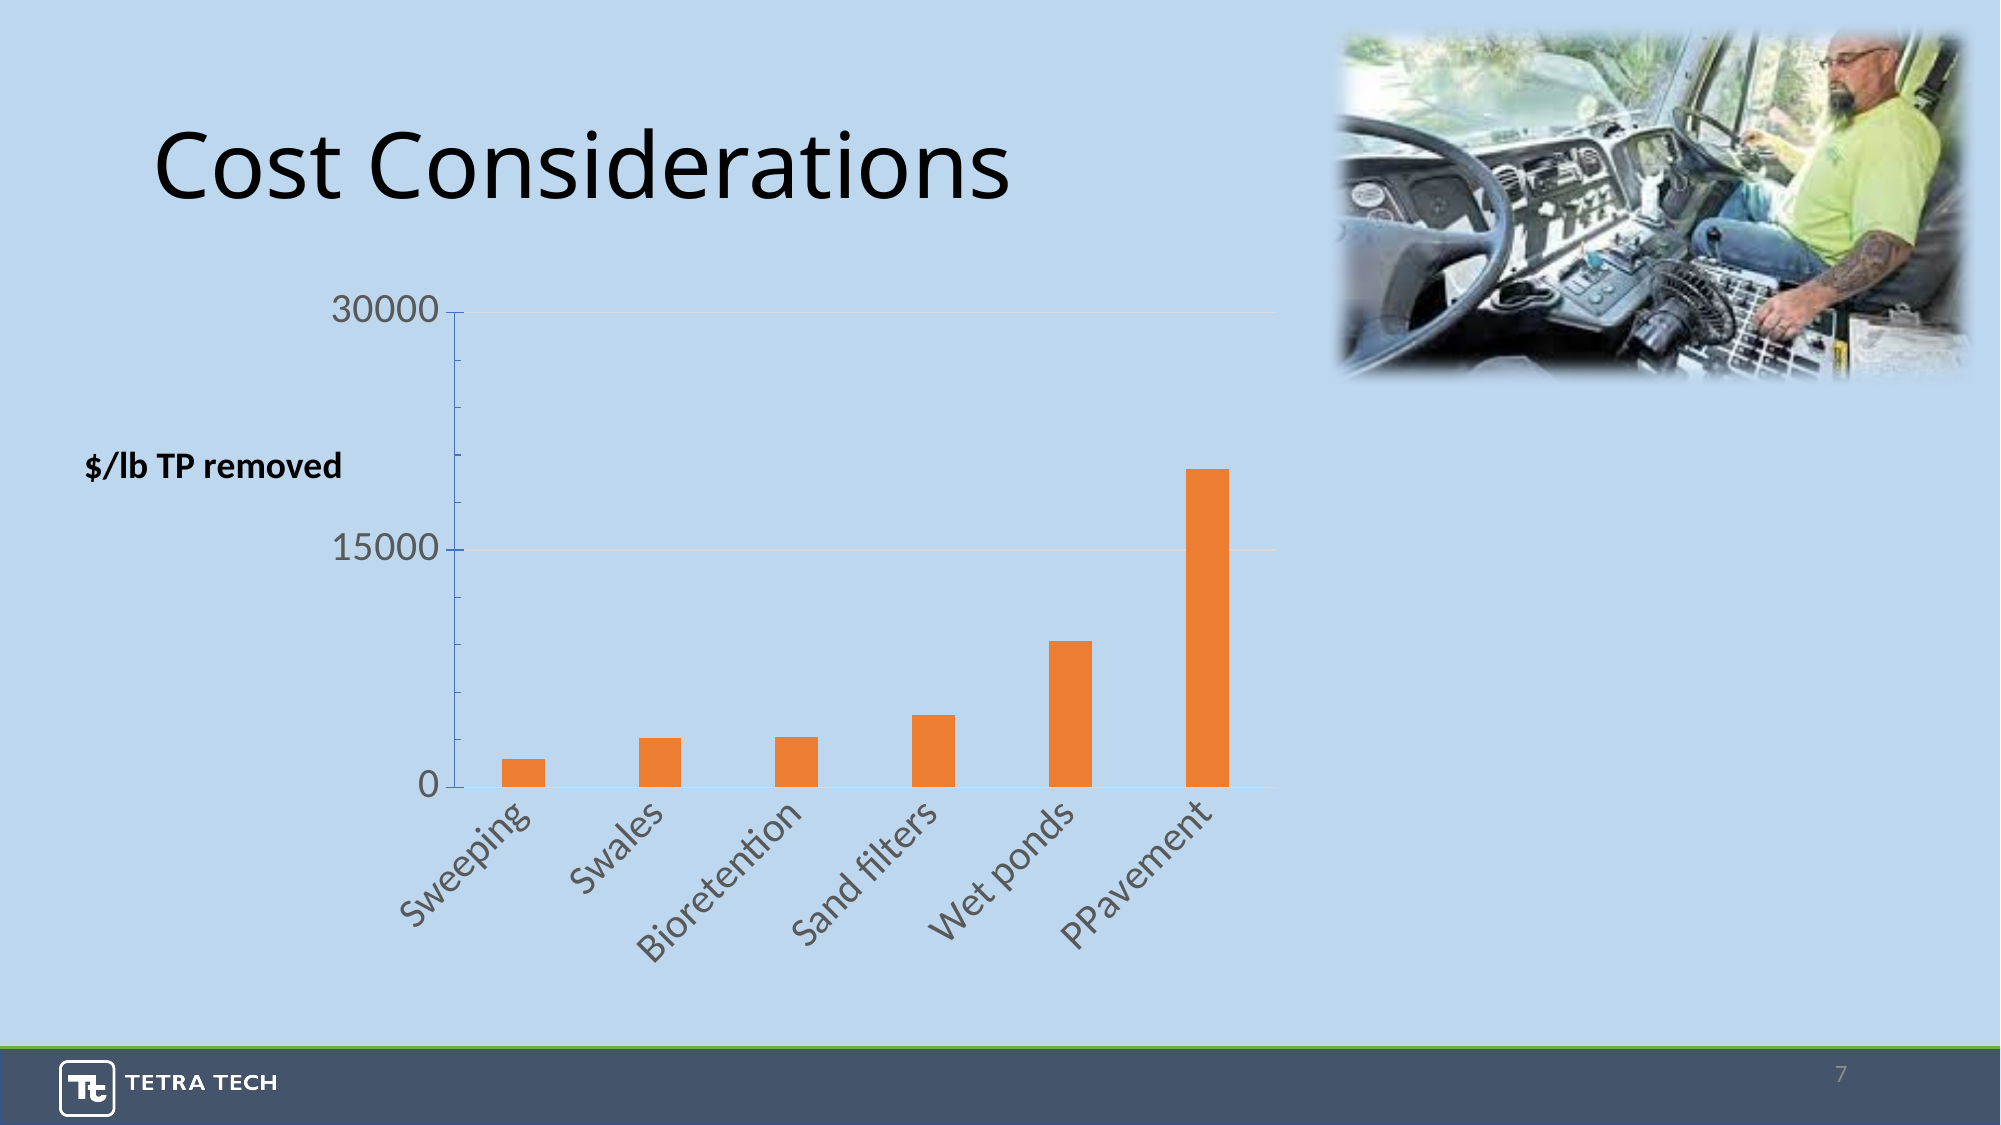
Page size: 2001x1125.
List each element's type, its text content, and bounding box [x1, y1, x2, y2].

picture [1328, 22, 1977, 386]
chart [310, 277, 1296, 988]
picture [40, 1041, 295, 1125]
text_box $/lb TP removed [69, 434, 310, 494]
slide_number 7 [1412, 1042, 1863, 1103]
title Cost Considerations [137, 59, 1328, 278]
